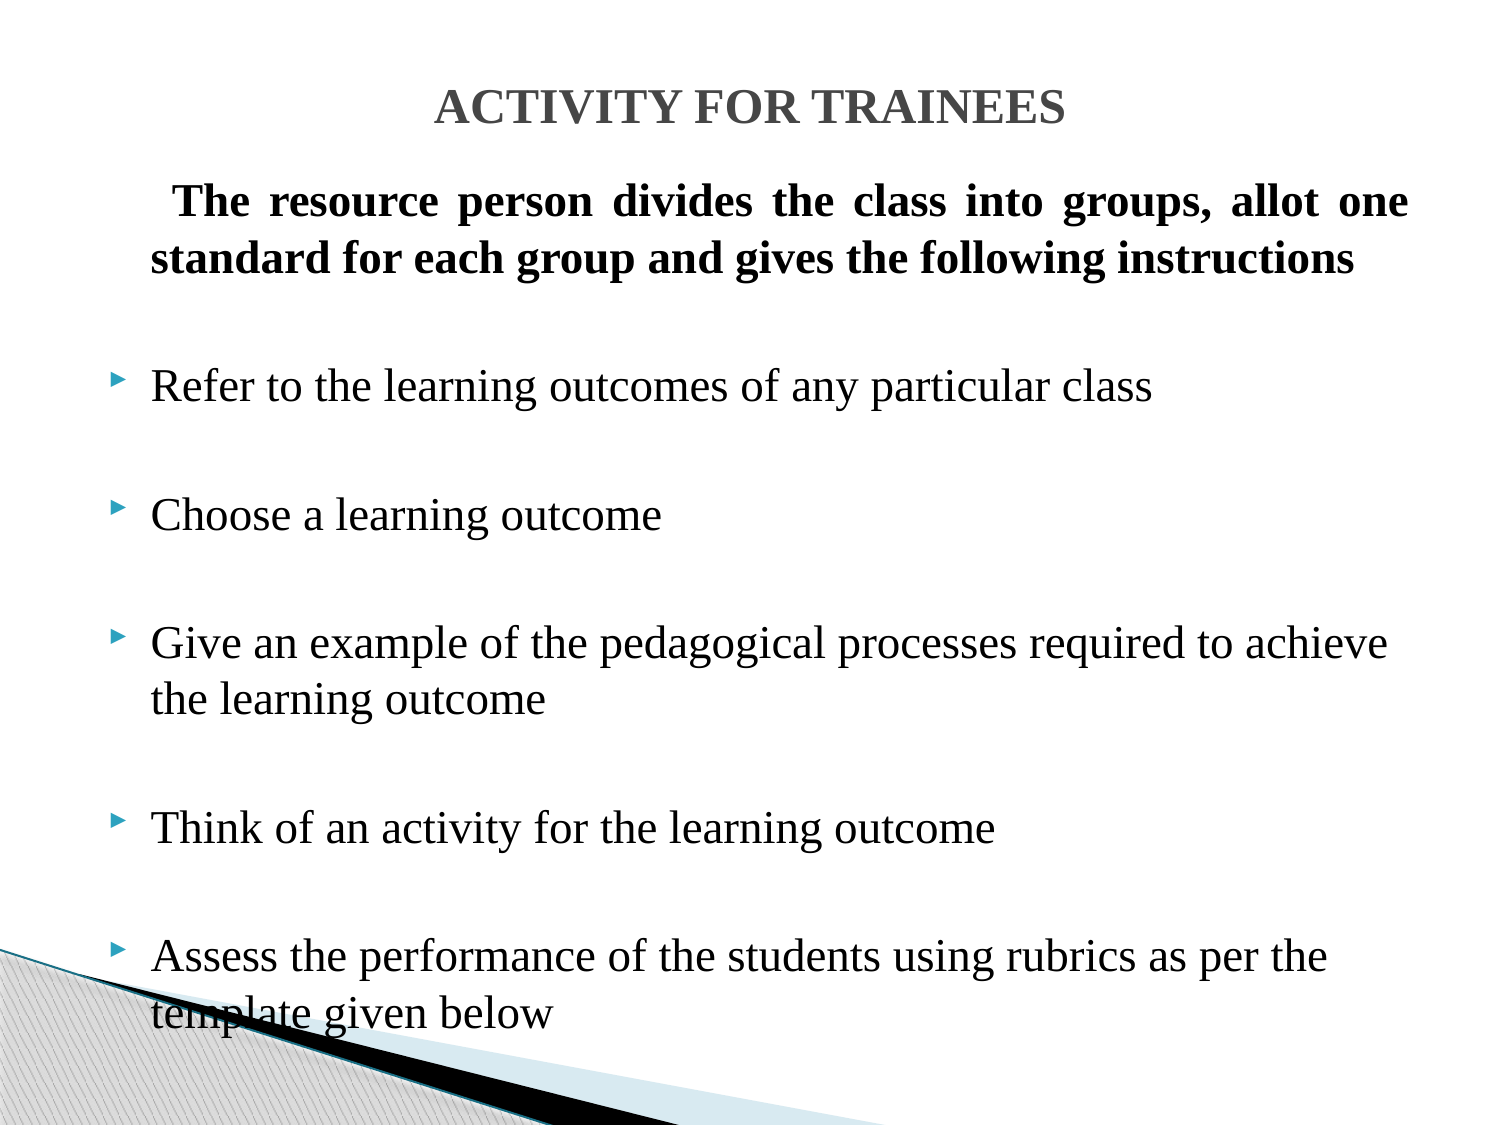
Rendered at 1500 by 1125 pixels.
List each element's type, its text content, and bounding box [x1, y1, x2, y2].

list The resource person divides the class into groups, allot one standard for each group and gives the following instructions Refer to the learning outcomes of any particular class Choose a learning outcome Give an example of the pedagogical processes required to achieve the learning outcome Think of an activity for the learning outcome Assess the performance of the students using rubrics as per the template given below [75, 163, 1425, 1063]
title ACTIVITY FOR TRAINEES [75, 45, 1425, 163]
